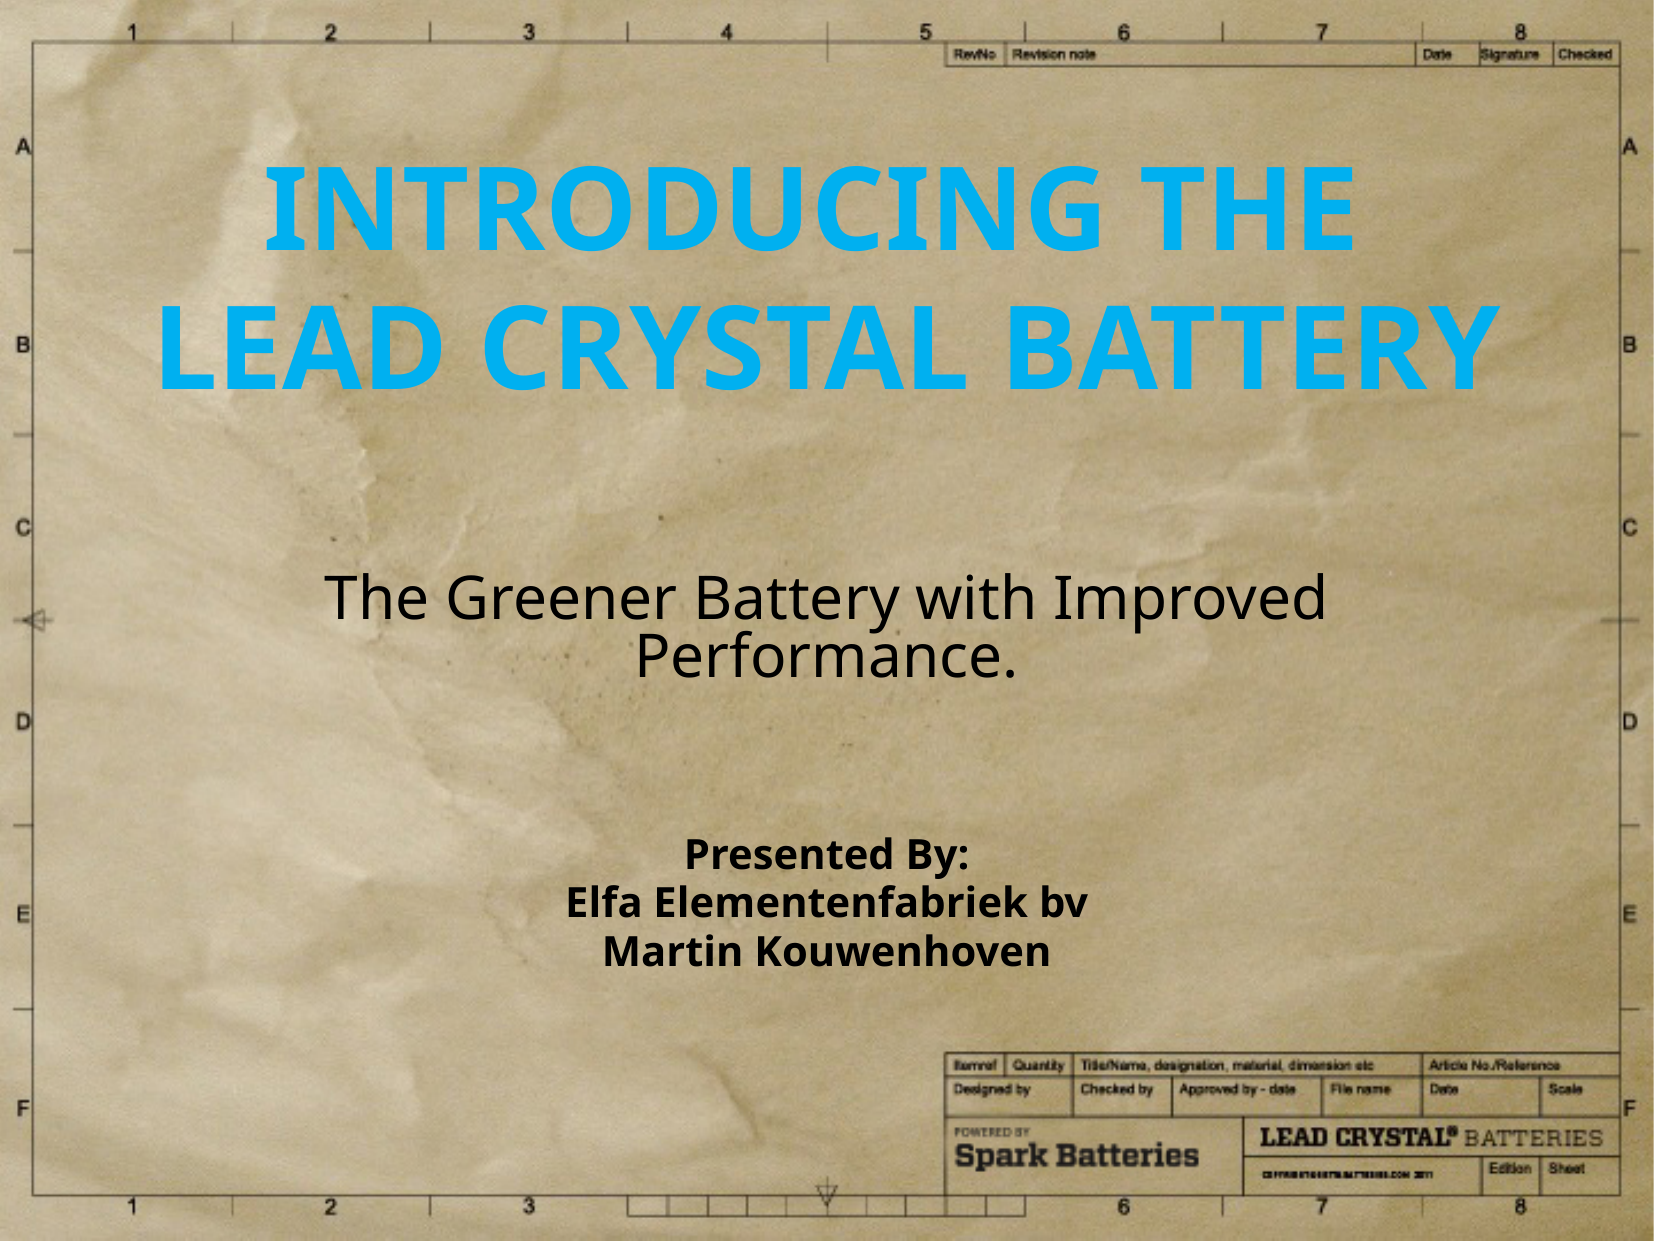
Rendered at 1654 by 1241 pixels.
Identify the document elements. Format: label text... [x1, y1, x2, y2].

title INTRODUCING THE LEAD CRYSTAL BATTERY [123, 107, 1530, 558]
subtitle The Greener Battery with Improved Performance. Presented By: Elfa Elementenfabriek bv Martin Kouwenhoven [247, 564, 1406, 993]
picture [0, 0, 1654, 1241]
